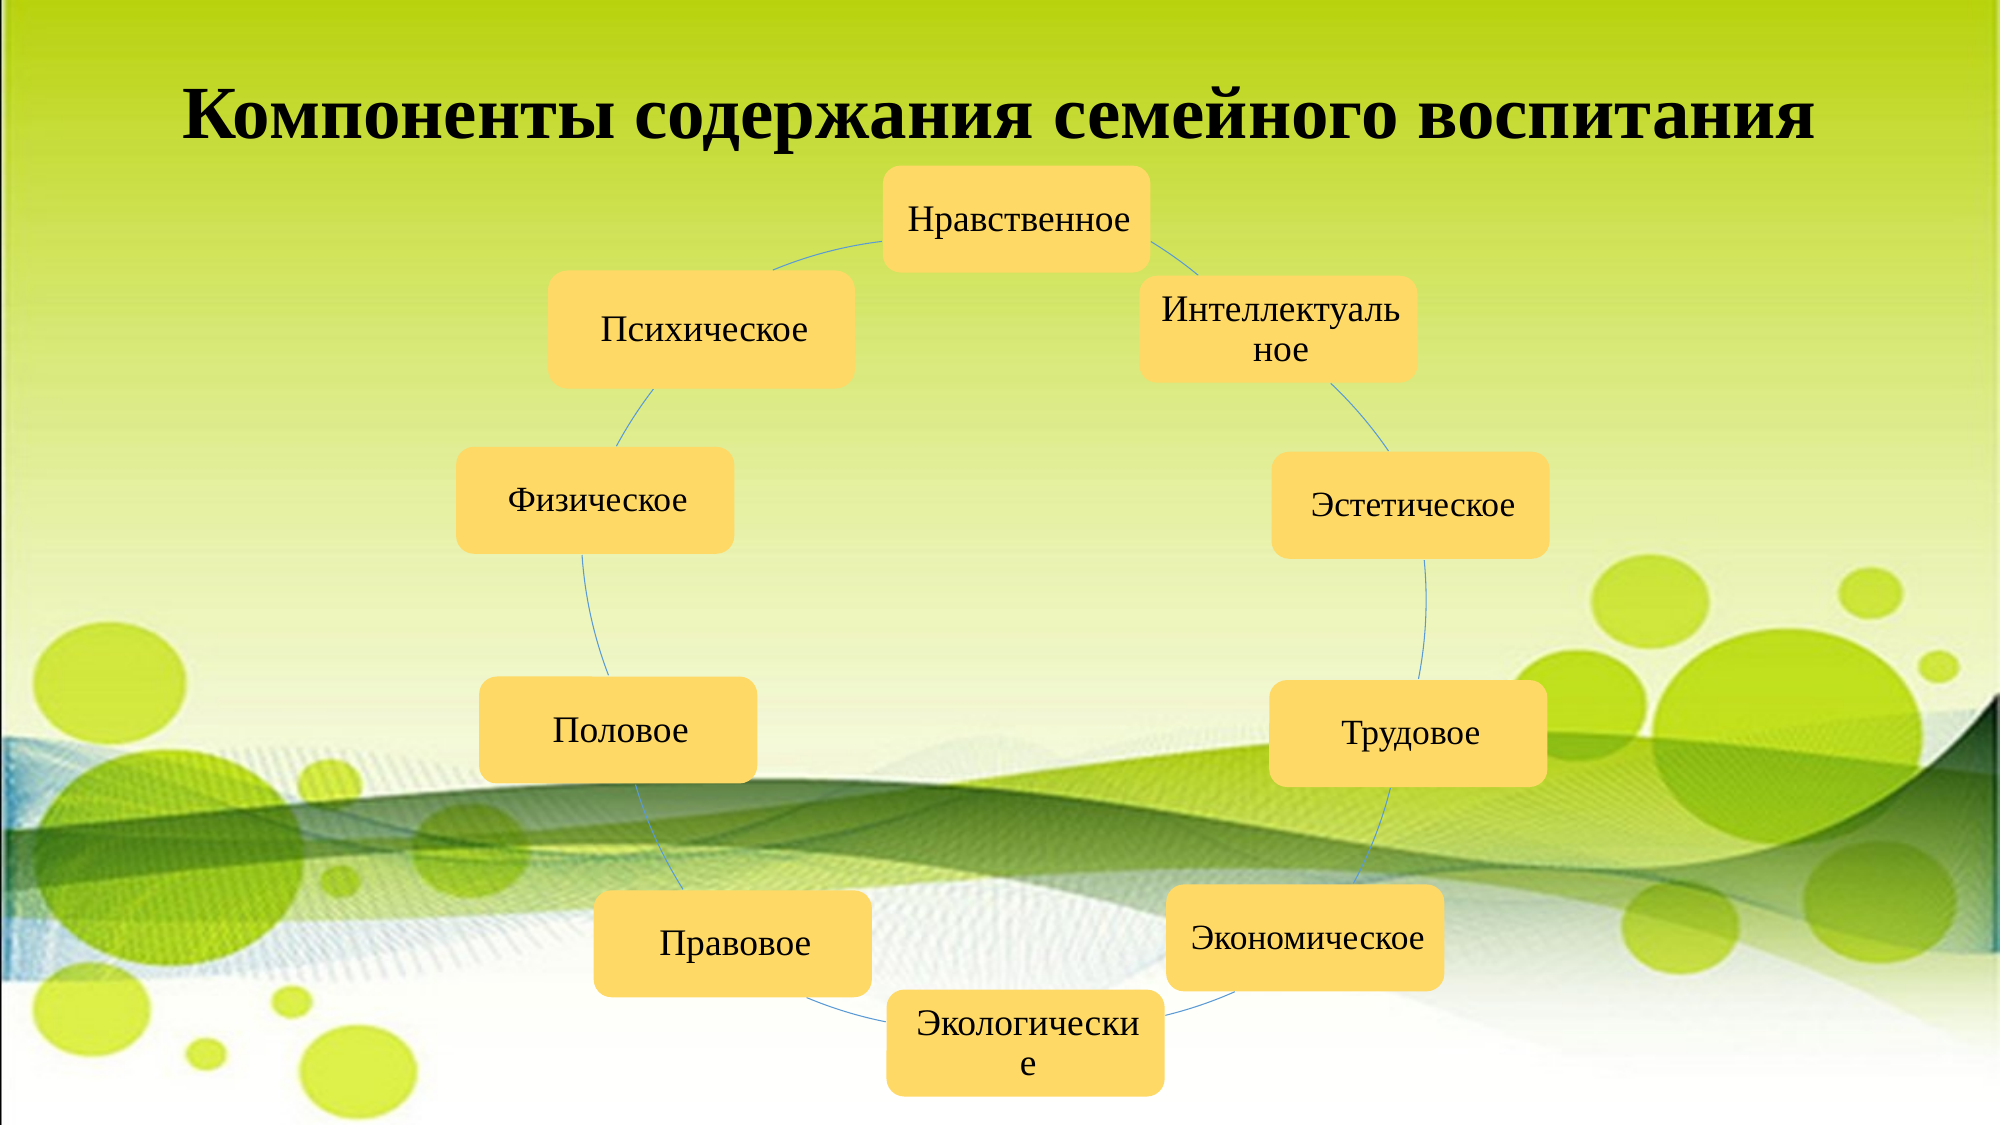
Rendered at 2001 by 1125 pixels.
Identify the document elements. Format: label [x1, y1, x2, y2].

text_box [97, 168, 1936, 1098]
picture [0, 0, 2000, 1125]
